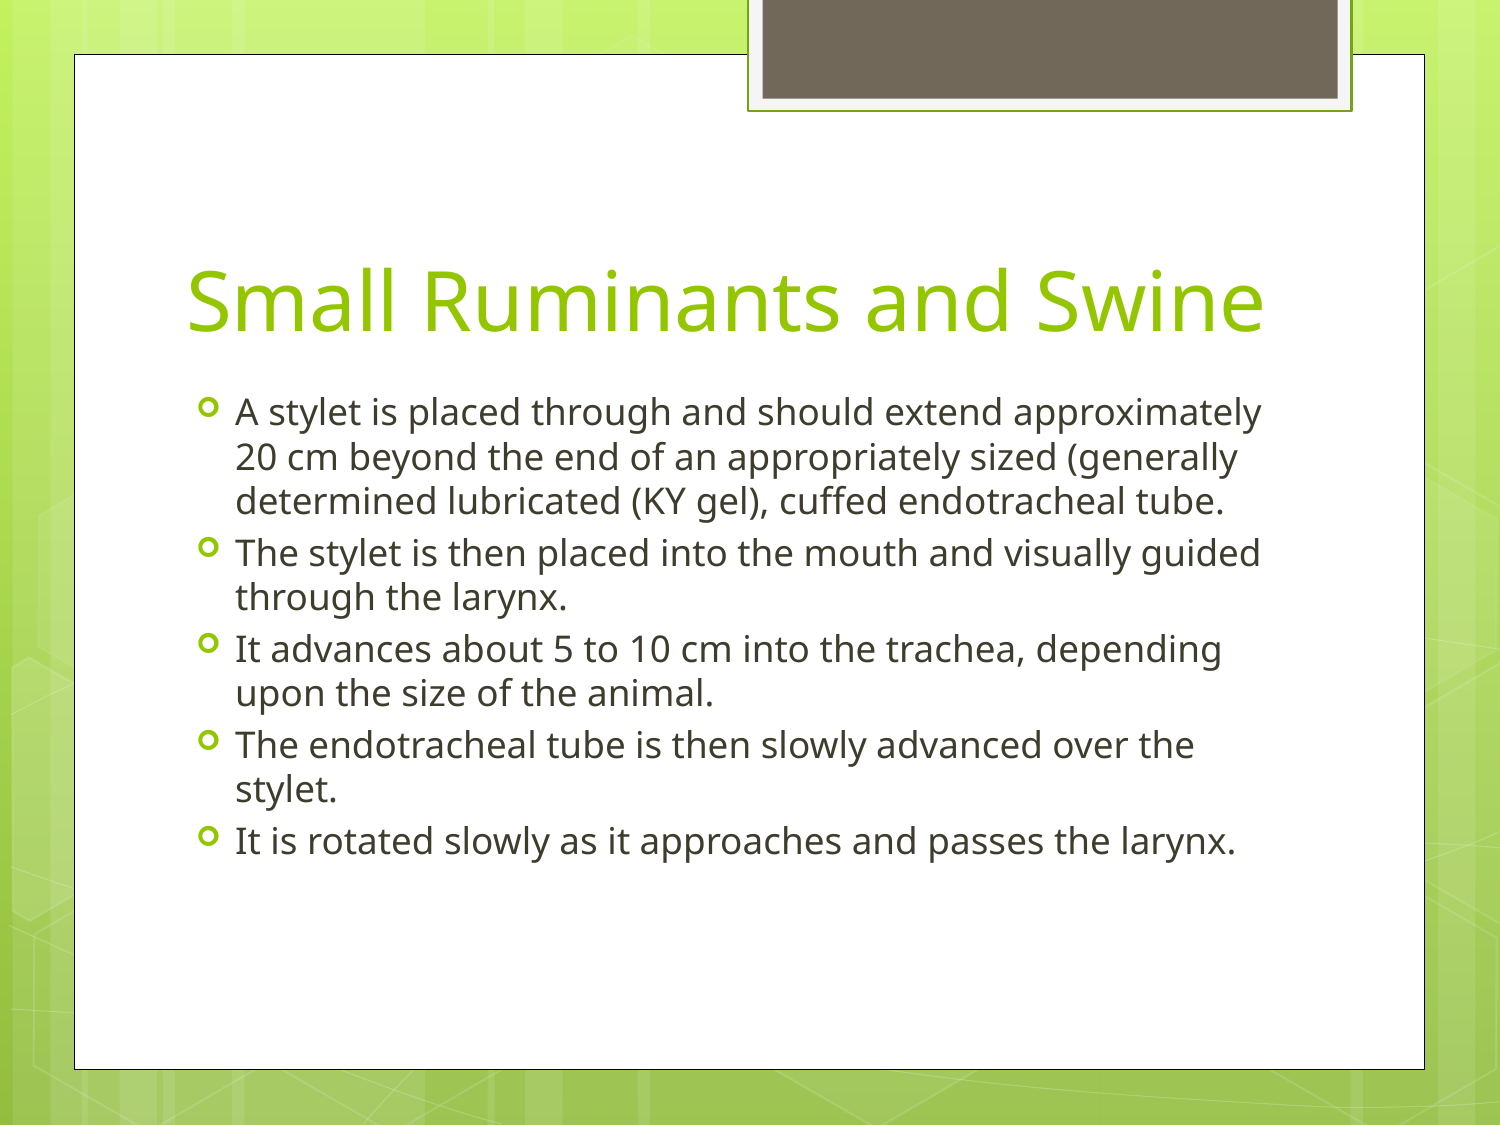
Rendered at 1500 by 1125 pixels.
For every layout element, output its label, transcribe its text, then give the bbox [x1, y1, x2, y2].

list A stylet is placed through and should extend approximately 20 cm beyond the end of an appropriately sized (generally determined lubricated (KY gel), cuffed endotracheal tube. The stylet is then placed into the mouth and visually guided through the larynx. It advances about 5 to 10 cm into the trachea, depending upon the size of the animal. The endotracheal tube is then slowly advanced over the stylet. It is rotated slowly as it approaches and passes the larynx. [171, 381, 1283, 957]
title Small Ruminants and Swine [171, 168, 1324, 357]
